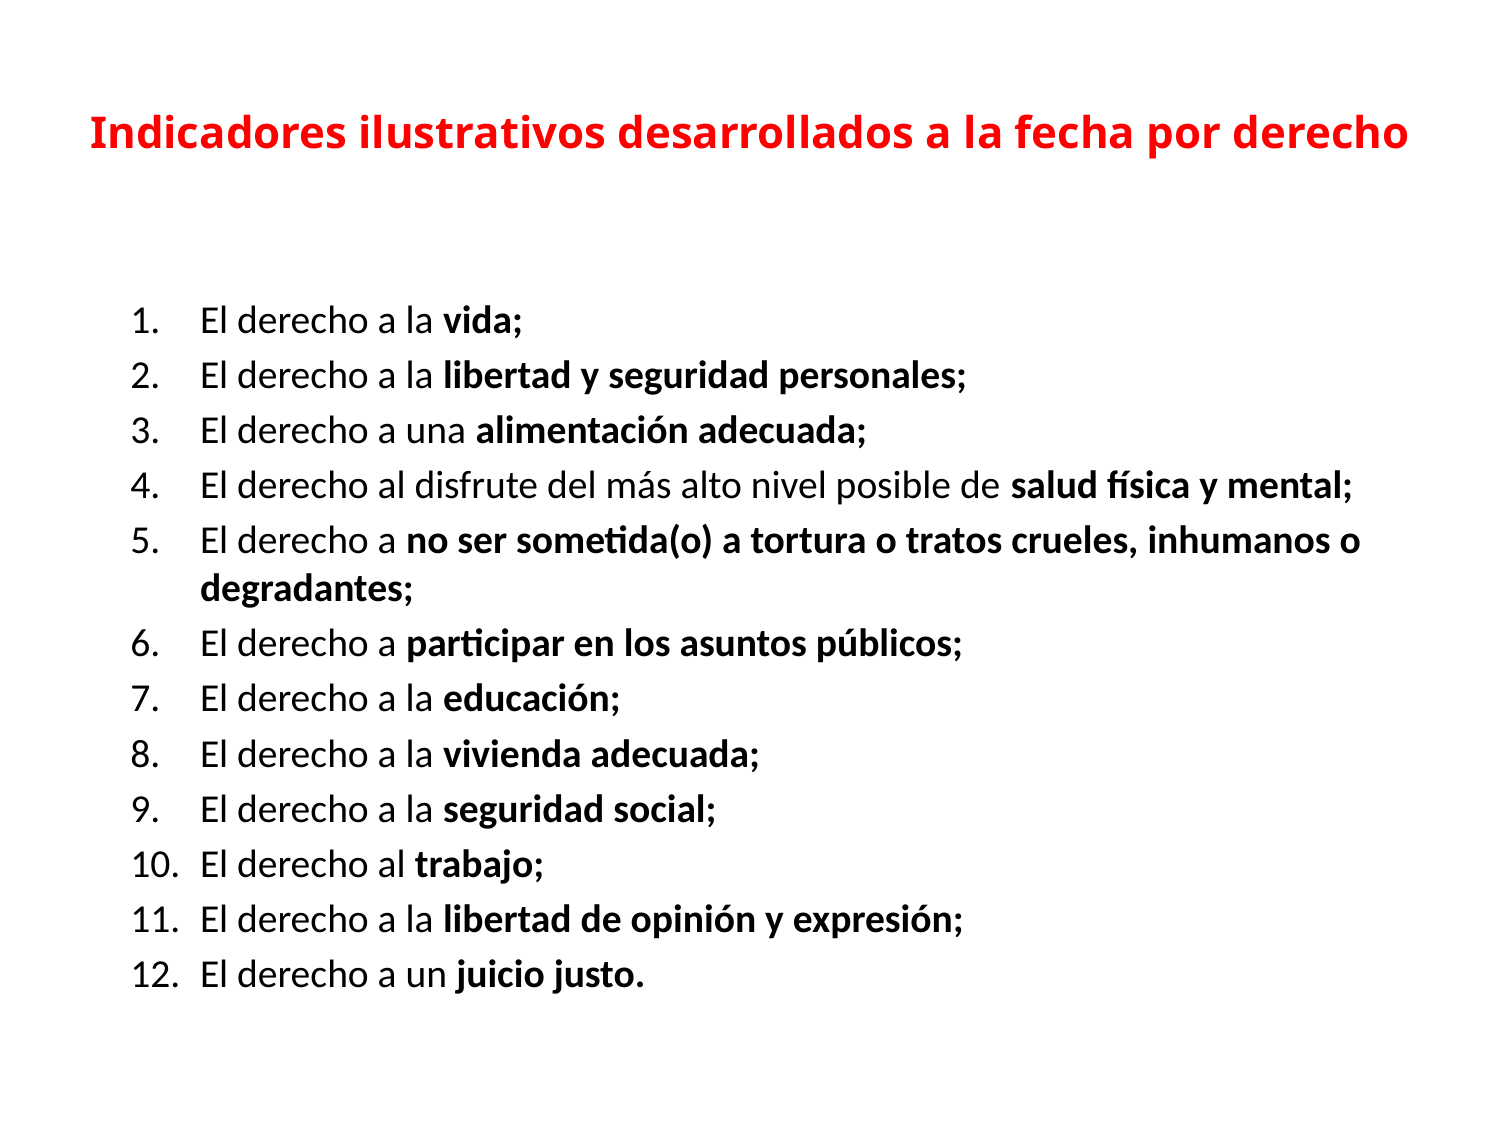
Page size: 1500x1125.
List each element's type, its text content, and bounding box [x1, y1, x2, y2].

list El derecho a la vida; El derecho a la libertad y seguridad personales; El derecho a una alimentación adecuada; El derecho al disfrute del más alto nivel posible de salud física y mental; El derecho a no ser sometida(o) a tortura o tratos crueles, inhumanos o degradantes; El derecho a participar en los asuntos públicos; El derecho a la educación; El derecho a la vivienda adecuada; El derecho a la seguridad social; El derecho al trabajo; El derecho a la libertad de opinión y expresión; El derecho a un juicio justo. [75, 262, 1425, 1005]
title Indicadores ilustrativos desarrollados a la fecha por derecho [75, 45, 1425, 233]
